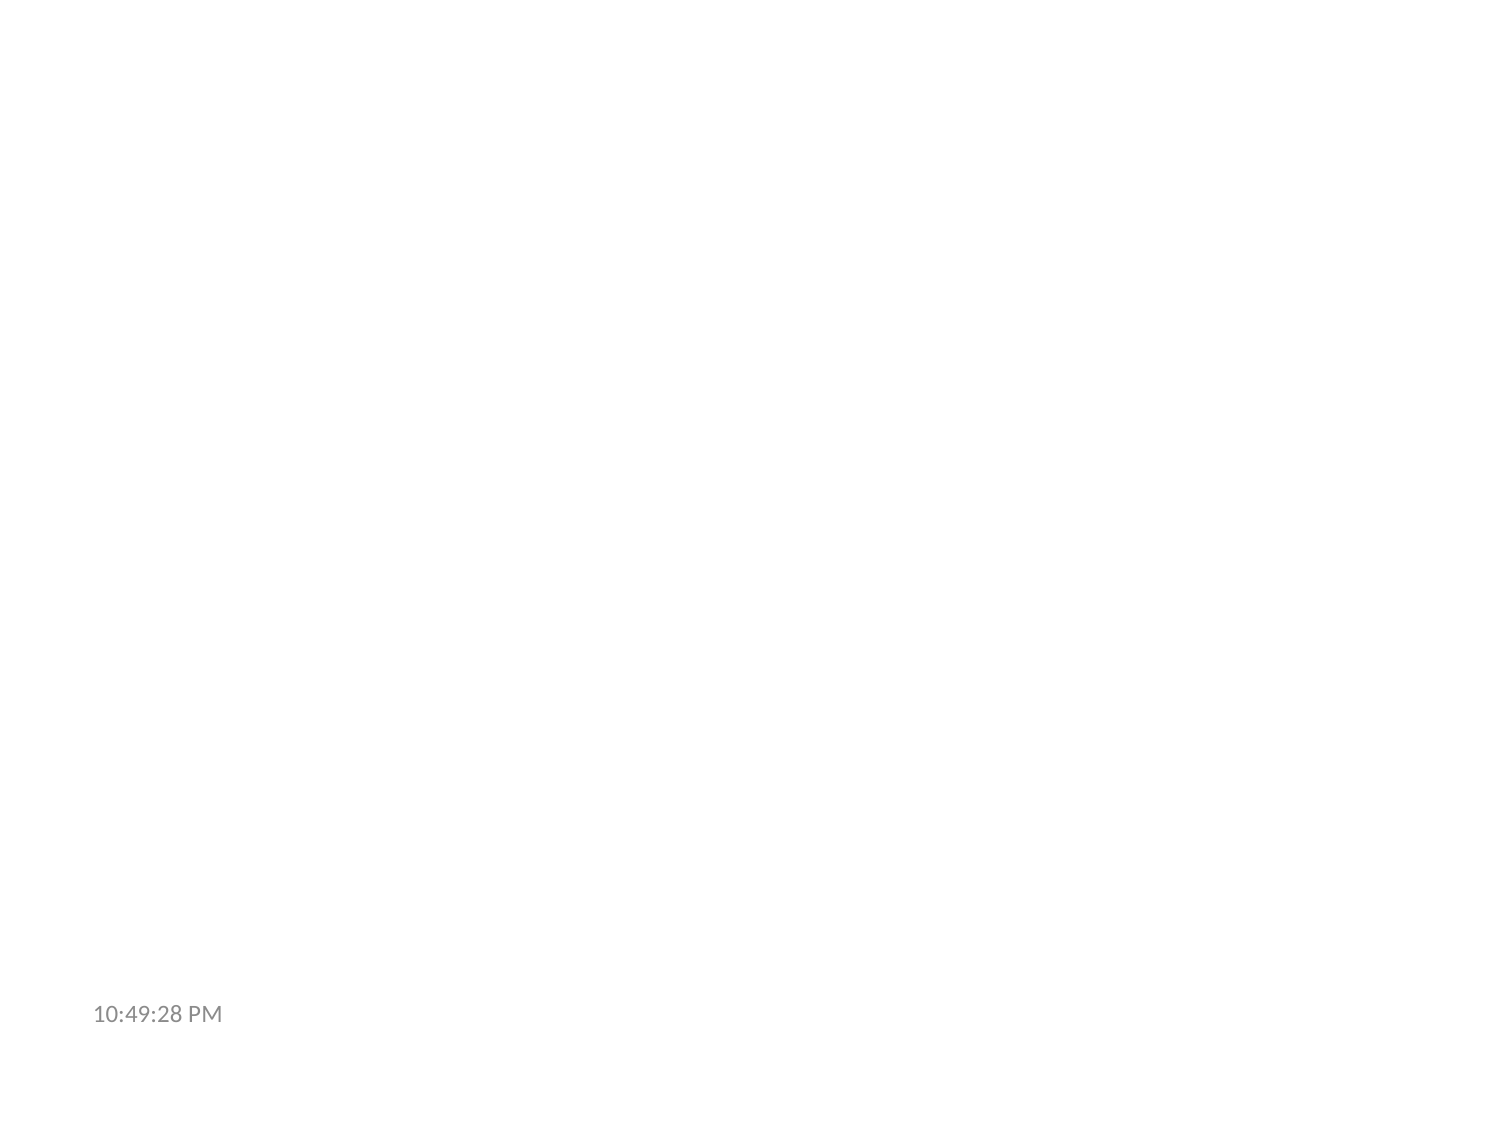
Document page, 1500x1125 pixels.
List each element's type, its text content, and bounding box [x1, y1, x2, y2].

text_box 3:35:09 PM [77, 982, 428, 1043]
